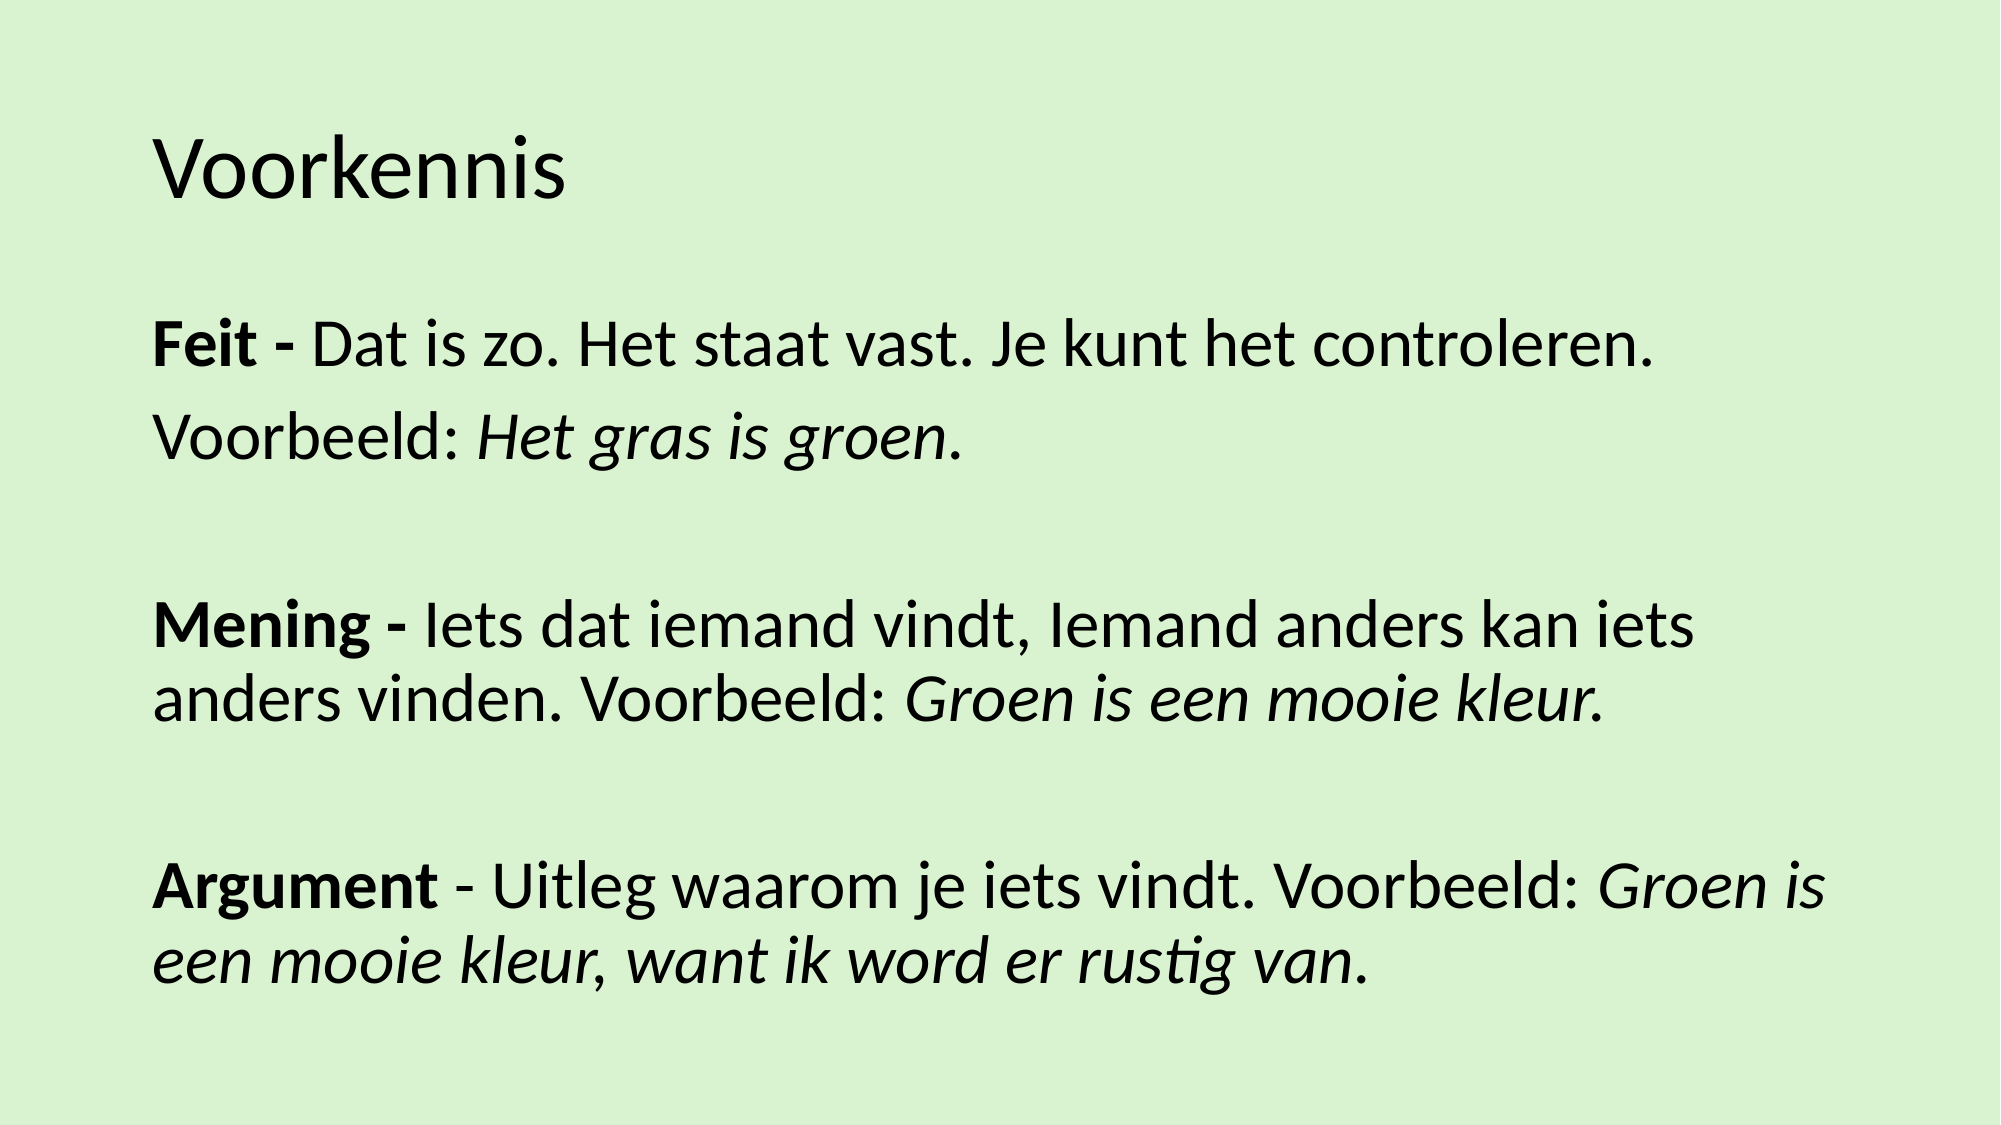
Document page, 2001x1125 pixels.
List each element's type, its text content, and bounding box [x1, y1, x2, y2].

list Feit - Dat is zo. Het staat vast. Je kunt het controleren. Voorbeeld: Het gras is groen. Mening - Iets dat iemand vindt, Iemand anders kan iets anders vinden. Voorbeeld: Groen is een mooie kleur. Argument - Uitleg waarom je iets vindt. Voorbeeld: Groen is een mooie kleur, want ik word er rustig van. [137, 299, 1863, 1014]
title Voorkennis [137, 59, 1863, 278]
